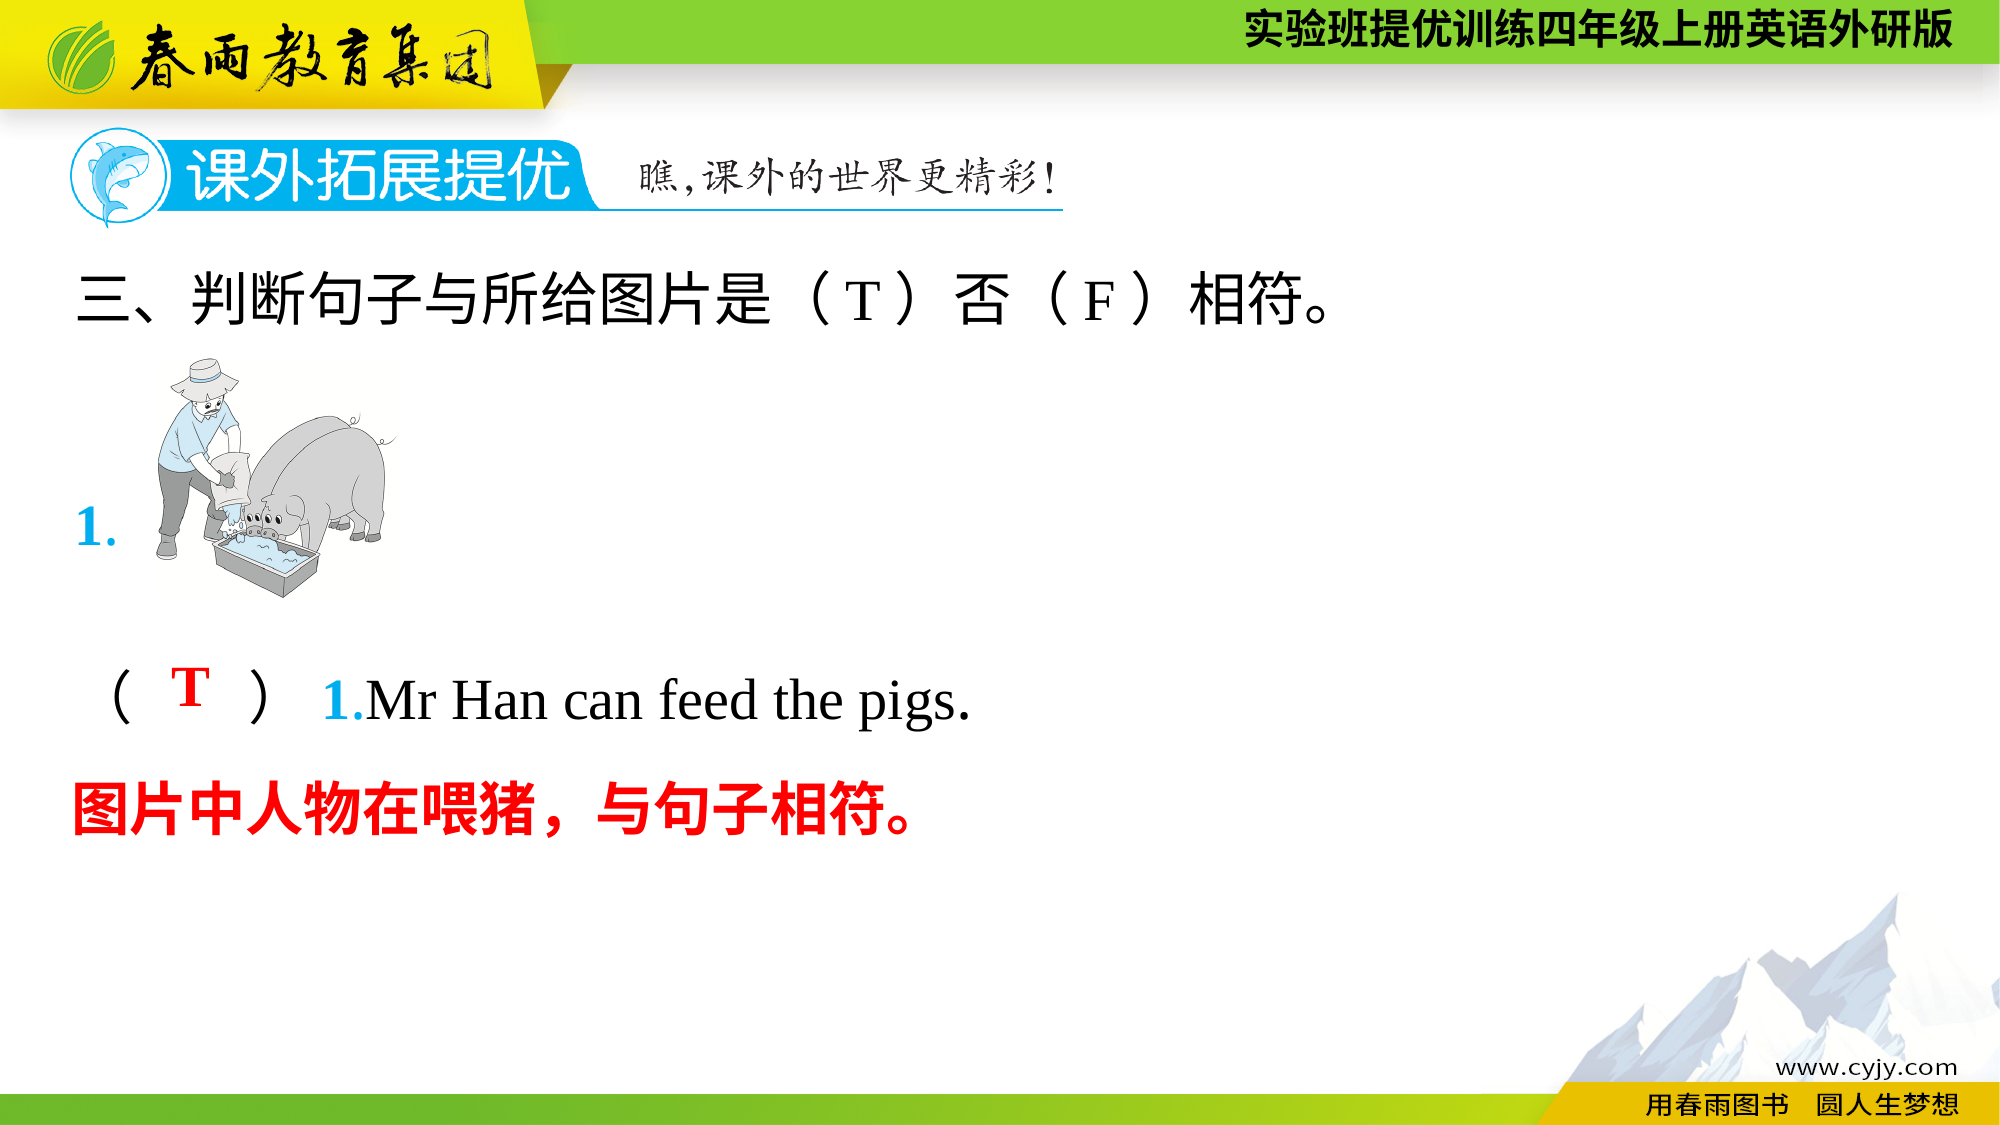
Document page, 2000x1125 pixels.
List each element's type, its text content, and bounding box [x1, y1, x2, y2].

list 三、判断句子与所给图片是（T）否（F）相符。 1. [59, 219, 1944, 569]
text_box T [156, 641, 226, 726]
text_box （ ）1.Mr Han can feed the pigs. [59, 619, 1944, 739]
text_box 图片中人物在喂猪，与句子相符。 [55, 729, 1941, 850]
picture [0, 0, 2000, 1125]
